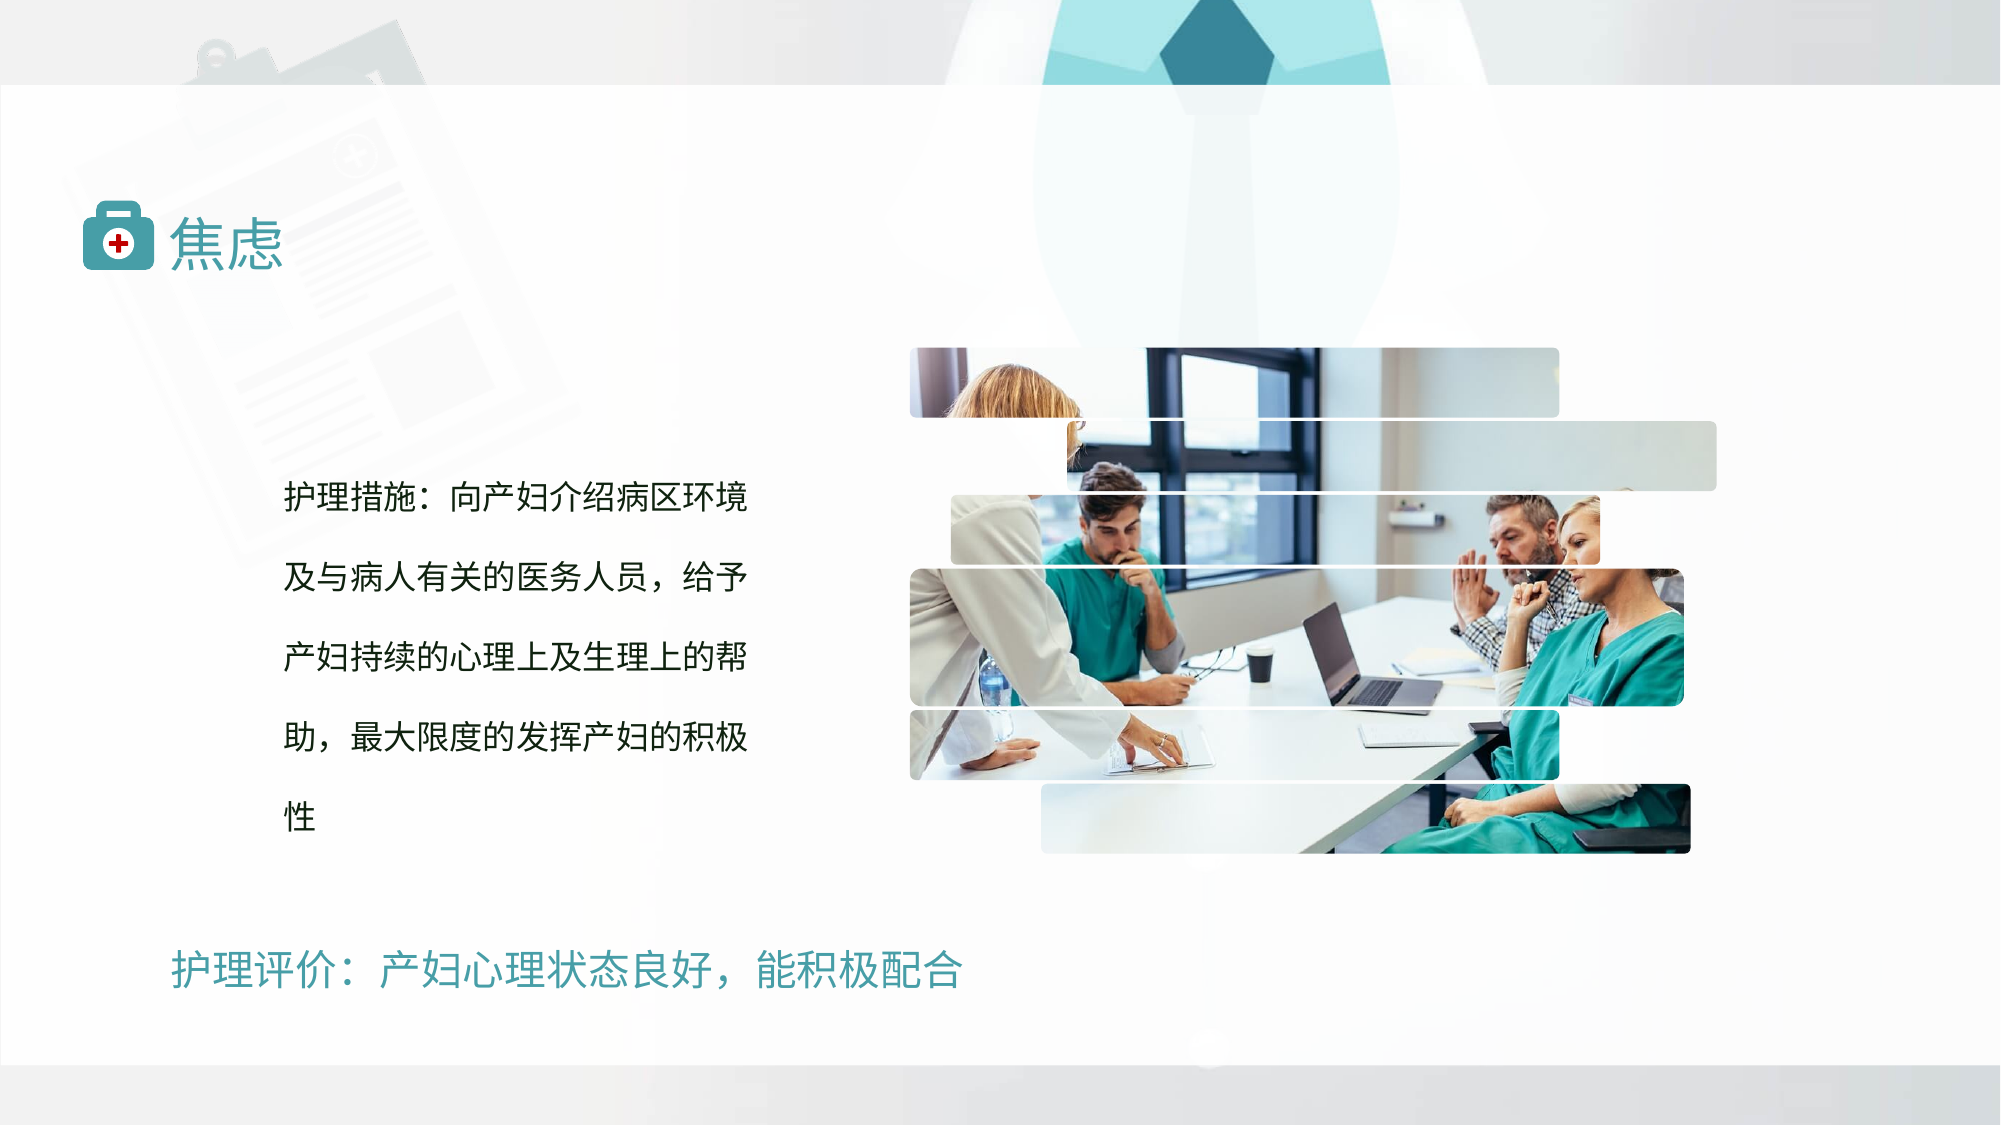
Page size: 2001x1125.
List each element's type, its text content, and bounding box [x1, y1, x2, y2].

picture [0, 1066, 2001, 1125]
text_box 护理评价：产妇心理状态良好，能积极配合 [155, 920, 1072, 976]
text_box 焦虑 [154, 200, 537, 286]
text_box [82, 205, 155, 270]
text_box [909, 347, 1717, 854]
picture [0, 0, 2001, 84]
text_box 护理措施：向产妇介绍病区环境及与病人有关的医务人员，给予产妇持续的心理上及生理上的帮助，最大限度的发挥产妇的积极性 [268, 429, 794, 696]
